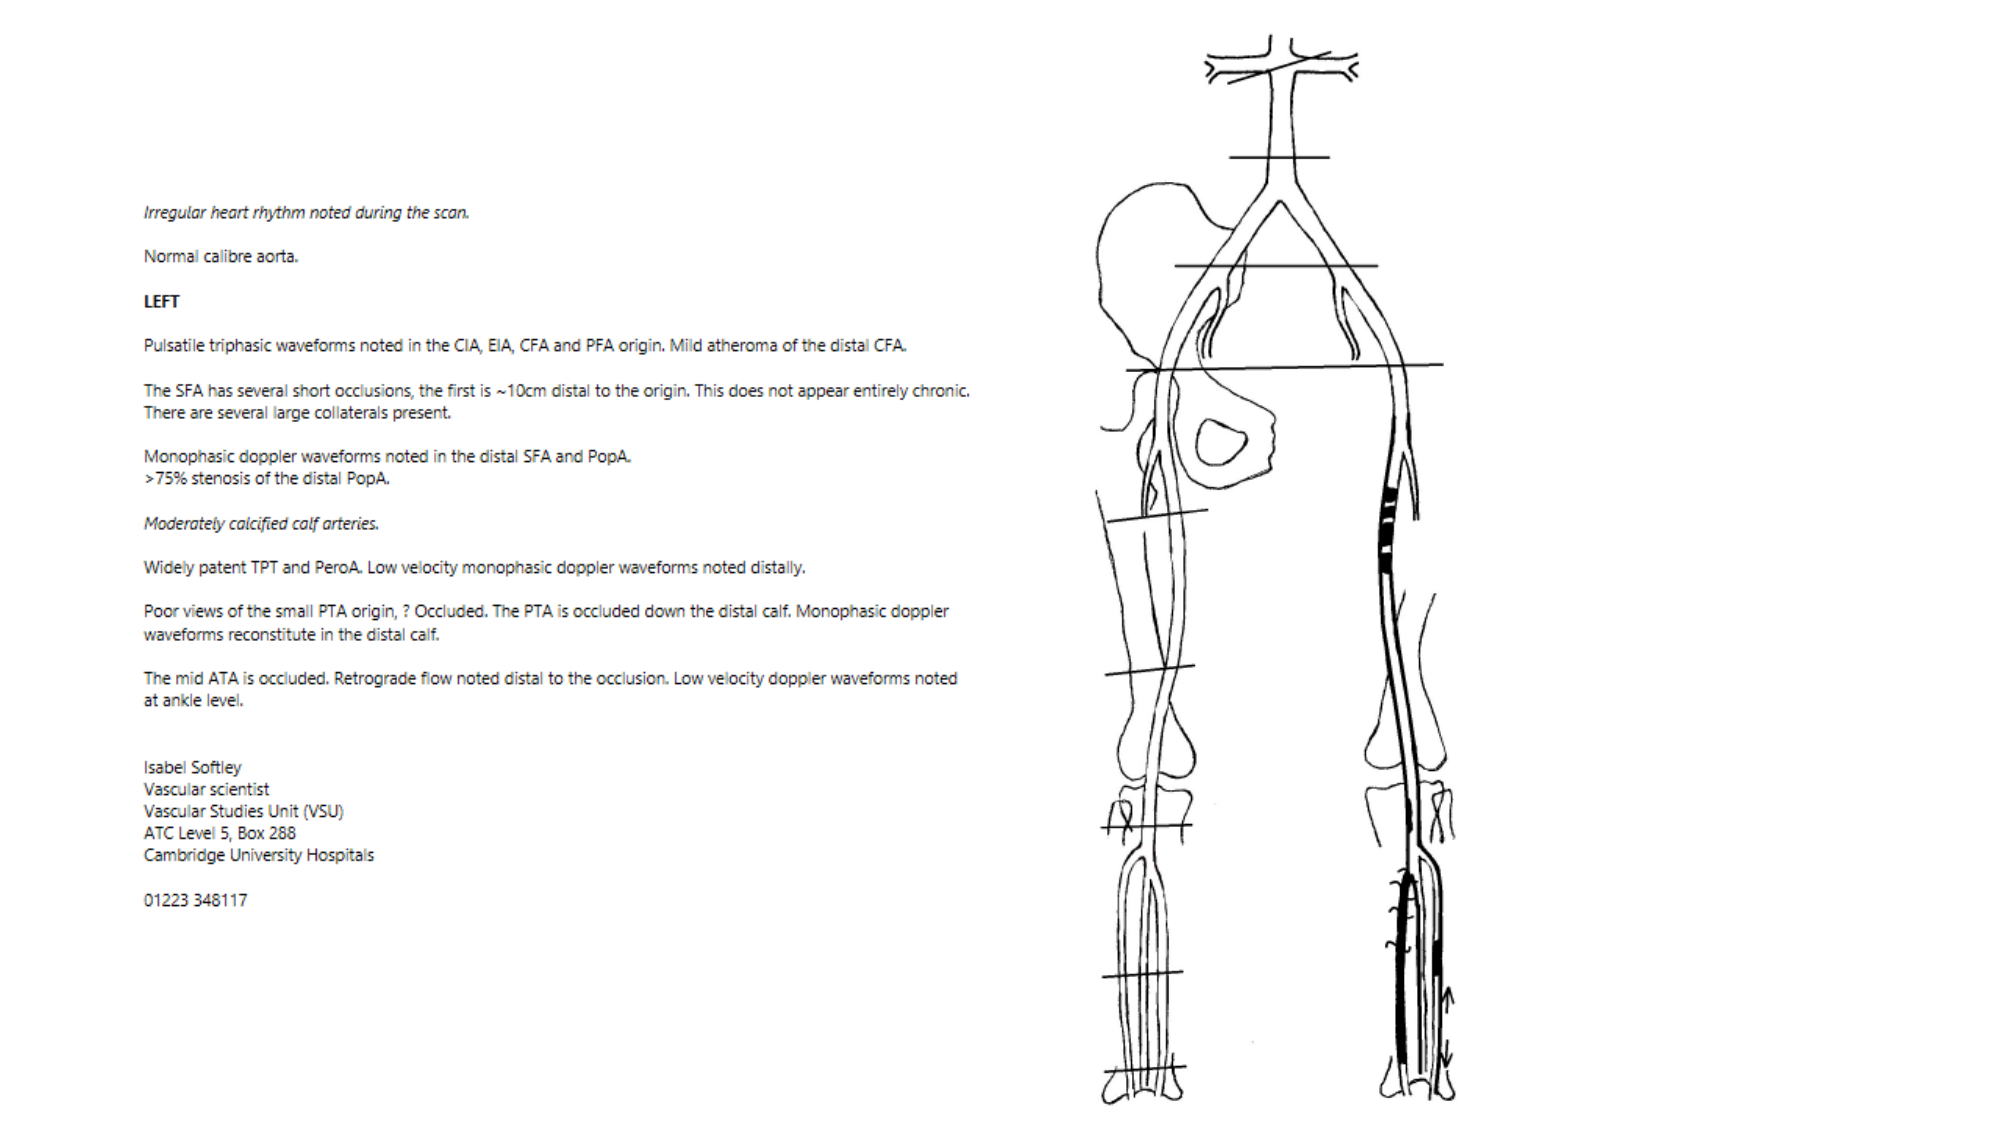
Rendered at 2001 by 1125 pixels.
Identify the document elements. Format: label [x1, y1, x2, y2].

picture [136, 200, 991, 941]
picture [1055, 25, 1479, 1117]
